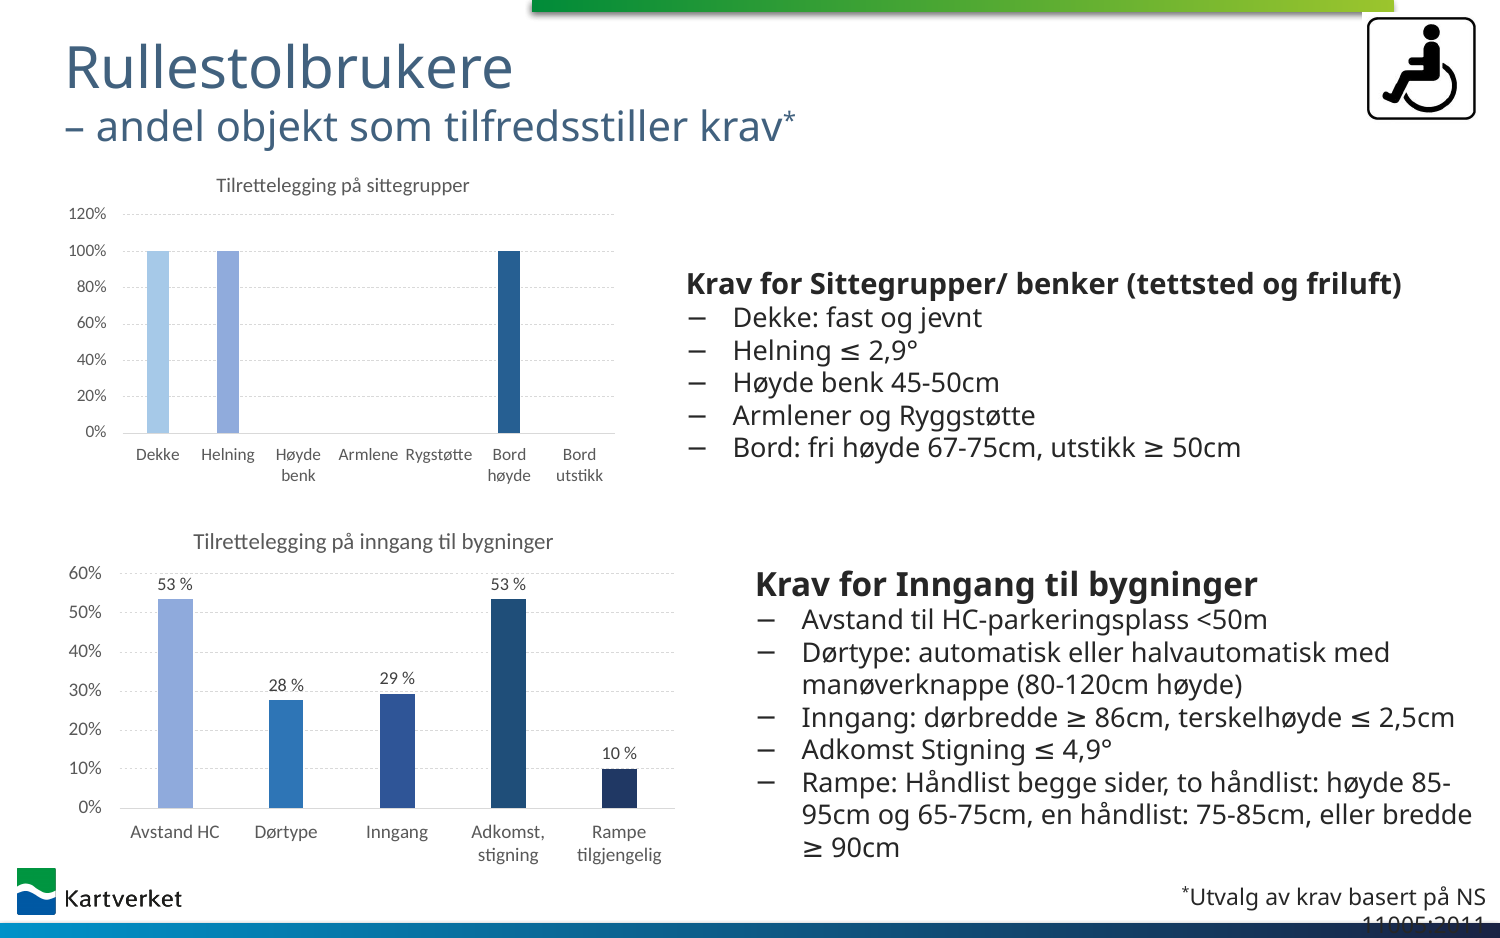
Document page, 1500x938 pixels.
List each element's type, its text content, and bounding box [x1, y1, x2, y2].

picture [62, 166, 625, 492]
text_box Krav for Inngang til bygninger Avstand til HC-parkeringsplass <50m Dørtype: automatisk eller halvautomatisk med manøverknappe (80-120cm høyde) Inngang: dørbredde ≥ 86cm, terskelhøyde ≤ 2,5cm Adkomst Stigning ≤ 4,9° Rampe: Håndlist begge sider, to håndlist: høyde 85-95cm og 65-75cm, en håndlist: 75-85cm, eller bredde ≥ 90cm [740, 555, 1491, 870]
text_box Krav for Sittegrupper/ benker (tettsted og friluft) Dekke: fast og jevnt Helning ≤ 2,9° Høyde benk 45-50cm Armlener og Ryggstøtte Bord: fri høyde 67-75cm, utstikk ≥ 50cm [670, 258, 1418, 471]
text_box *Utvalg av krav basert på NS 11005:2011 [1068, 873, 1500, 938]
picture [1362, 12, 1481, 126]
text_box Rullestolbrukere – andel objekt som tilfredsstiller krav* [49, 25, 1431, 158]
picture [62, 520, 686, 874]
